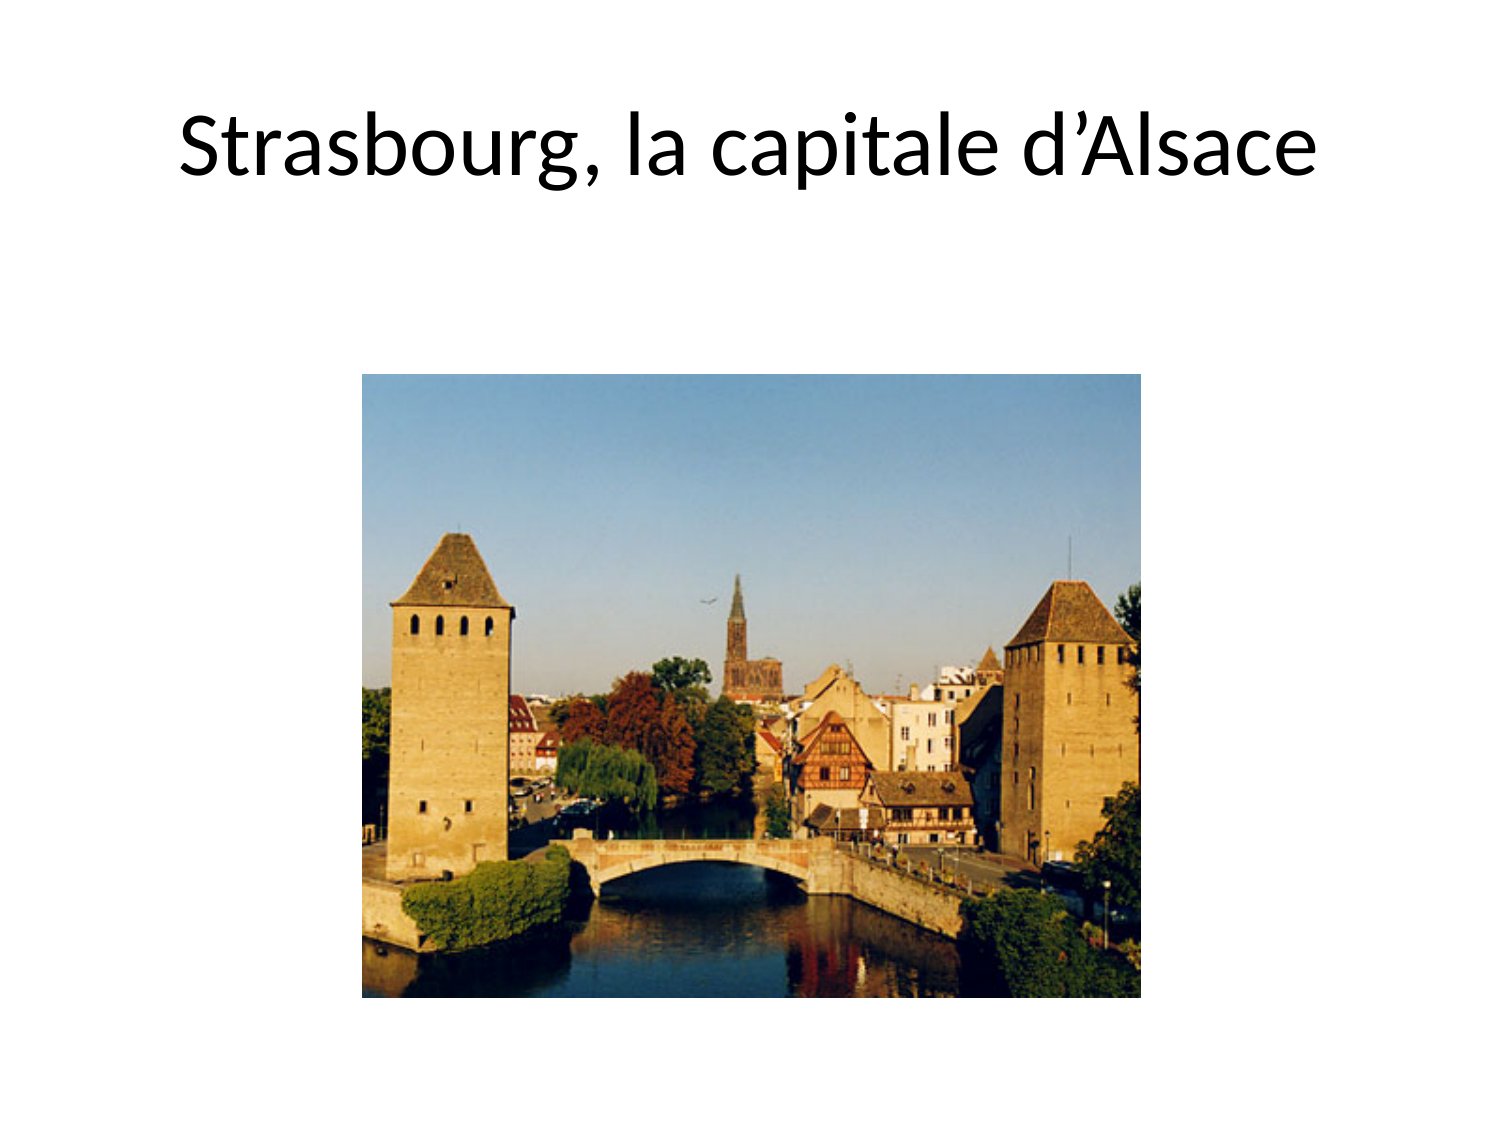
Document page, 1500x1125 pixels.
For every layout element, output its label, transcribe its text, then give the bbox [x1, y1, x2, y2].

title Strasbourg, la capitale d’Alsace [75, 45, 1425, 233]
picture [362, 374, 1141, 998]
